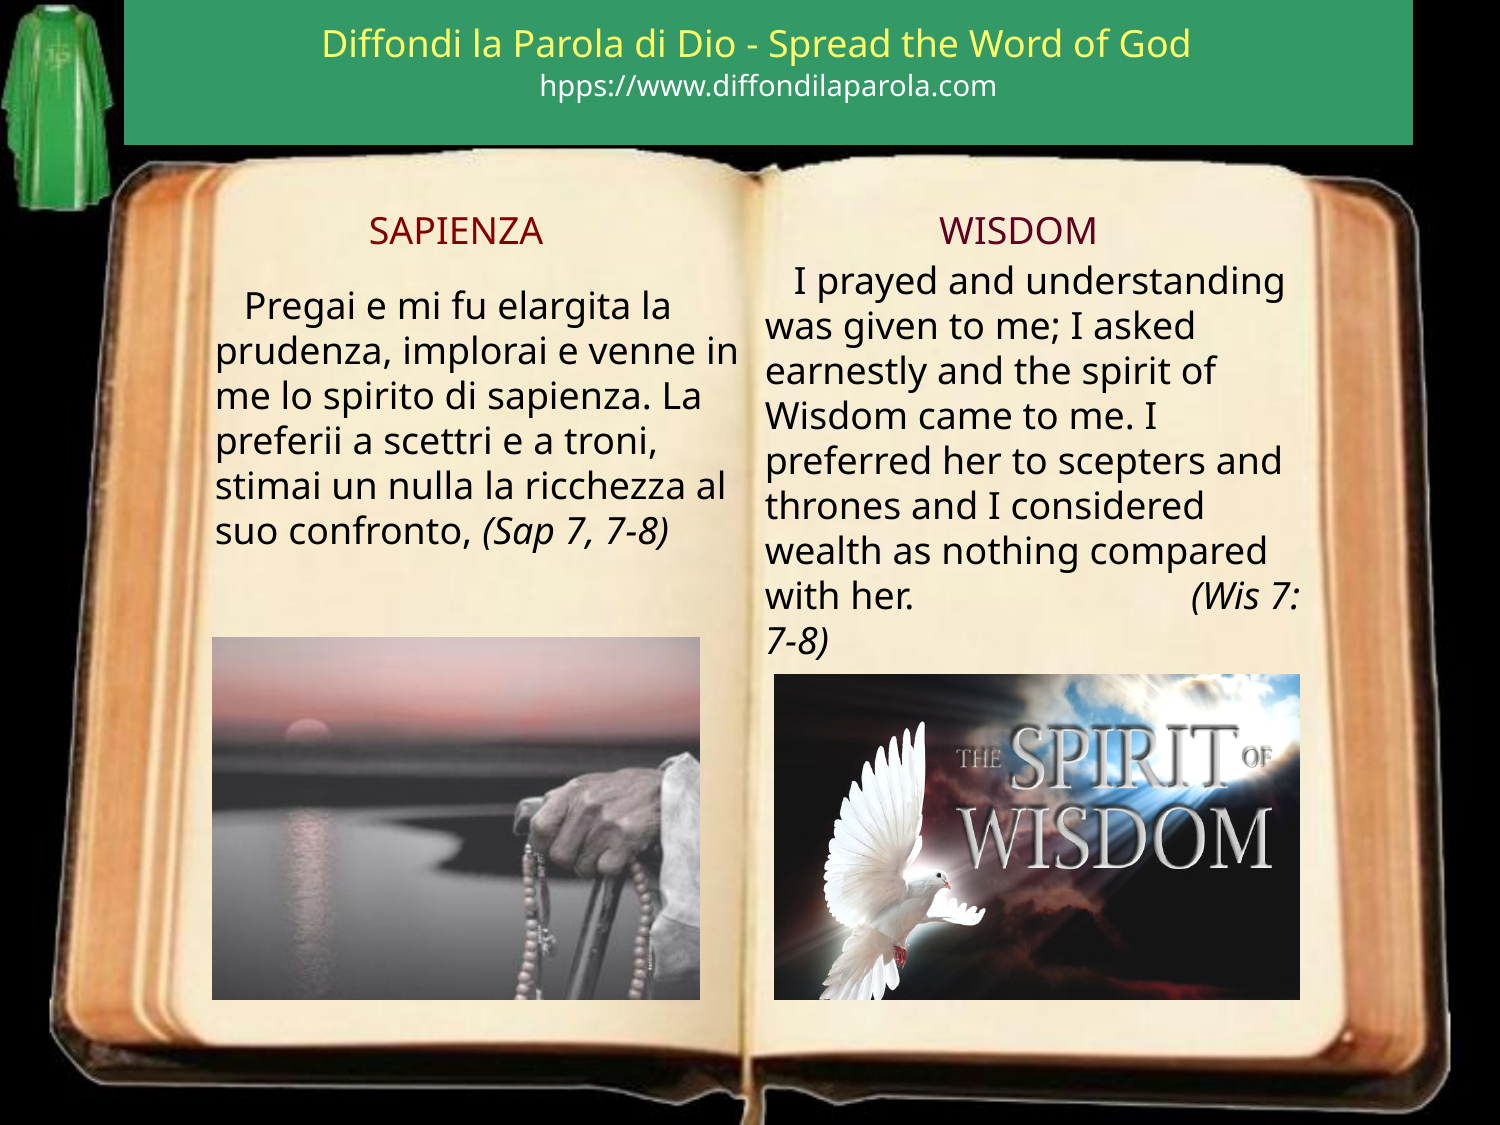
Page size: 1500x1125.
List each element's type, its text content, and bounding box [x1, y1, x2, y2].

text_box WISDOM [762, 199, 1275, 260]
text_box Pregai e mi fu elargita la prudenza, implorai e venne in me lo spirito di sapienza. La preferii a scettri e a troni, stimai un nulla la ricchezza al suo confronto, (Sap 7, 7-8) [200, 274, 749, 560]
text_box SAPIENZA [174, 199, 738, 260]
text_box I prayed and understanding was given to me; I asked earnestly and the spirit of Wisdom came to me. I preferred her to scepters and thrones and I considered wealth as nothing compared with her. (Wis 7: 7-8) [749, 249, 1338, 670]
text_box Diffondi la Parola di Dio - Spread the Word of God hpps://www.diffondilaparola.com [124, 0, 1413, 145]
picture [0, 0, 1500, 1125]
